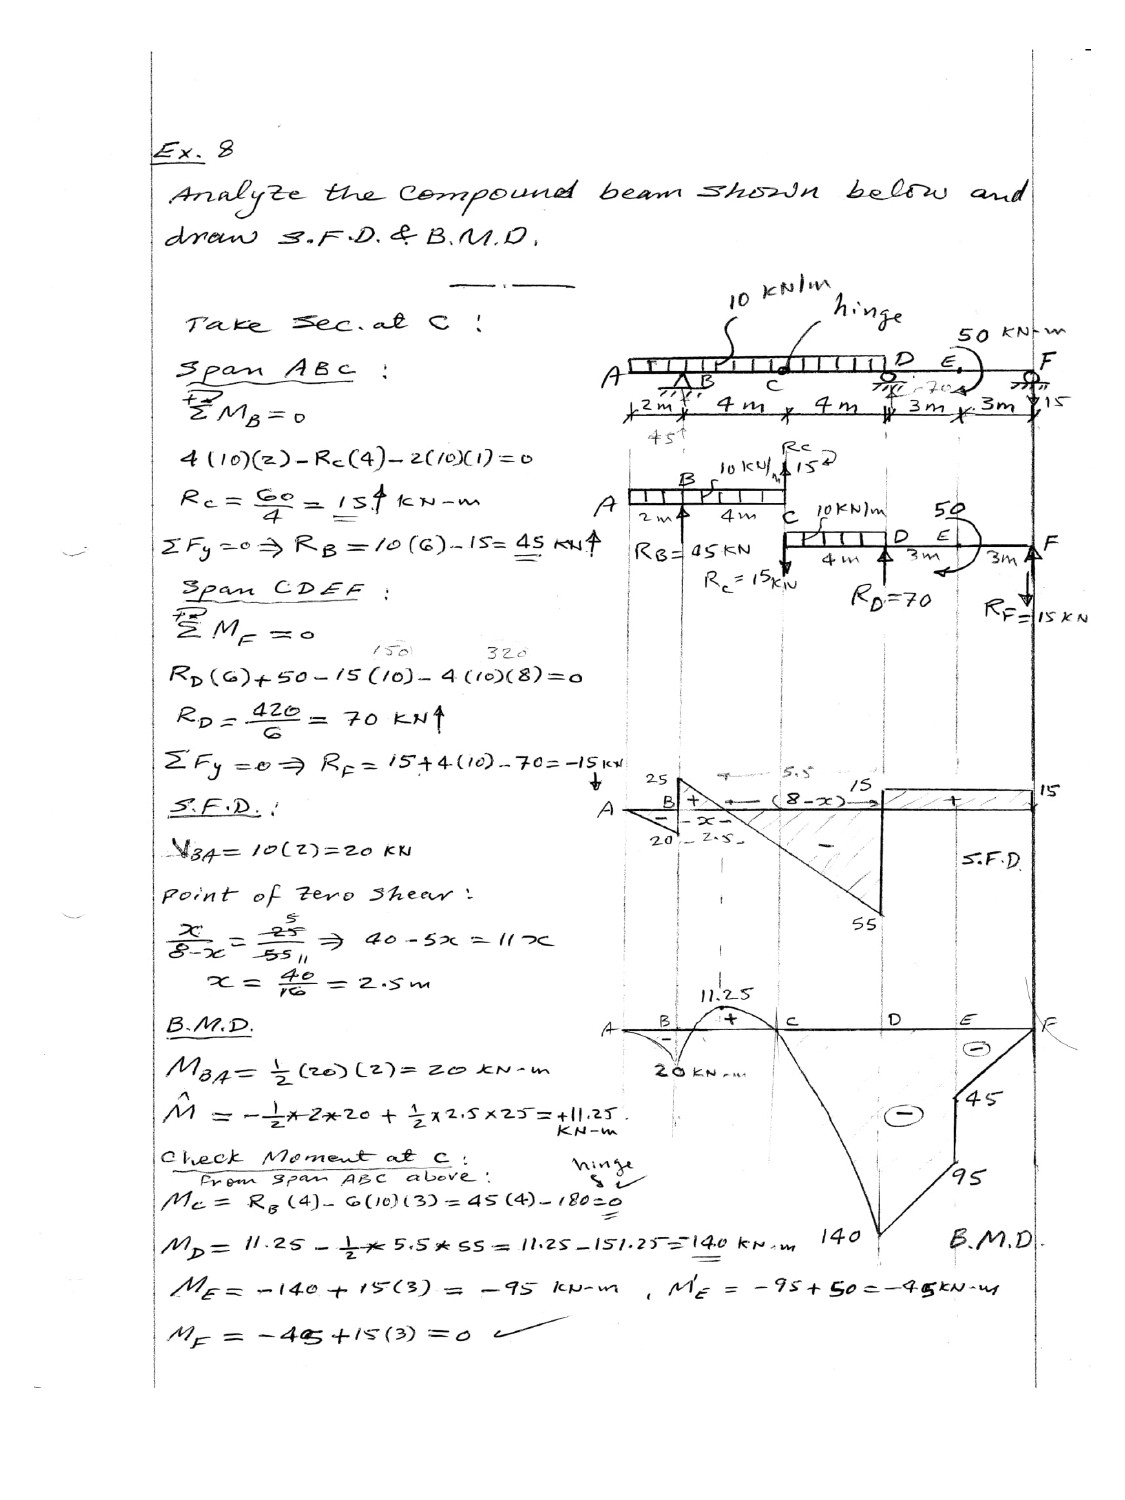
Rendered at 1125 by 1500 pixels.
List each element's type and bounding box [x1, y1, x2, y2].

picture [33, 49, 1092, 1388]
